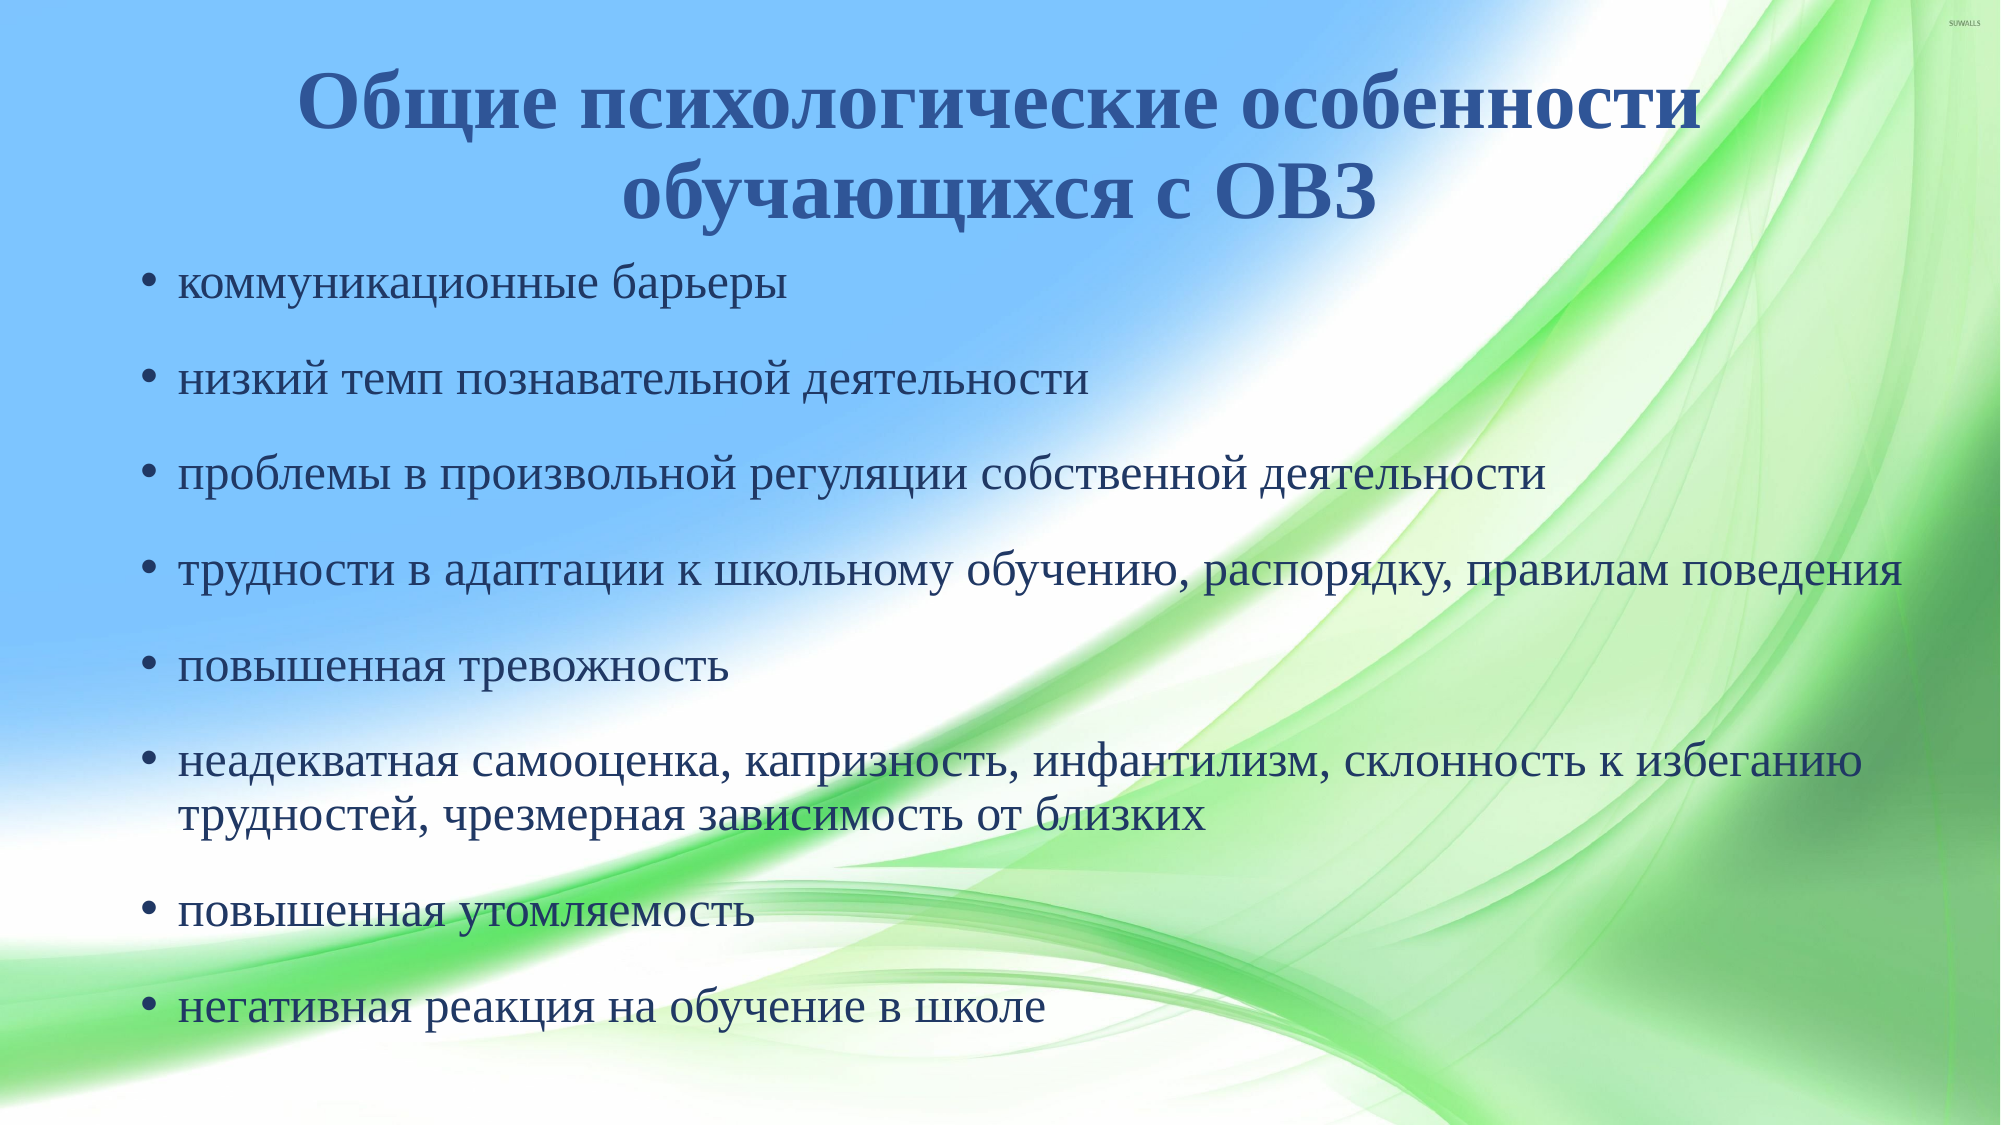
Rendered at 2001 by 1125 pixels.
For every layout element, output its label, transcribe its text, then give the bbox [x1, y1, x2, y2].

title Общие психологические особенности обучающихся с ОВЗ [137, 94, 1863, 199]
list коммуникационные барьеры низкий темп познавательной деятельности проблемы в произвольной регуляции собственной деятельности трудности в адаптации к школьному обучению, распорядку, правилам поведения повышенная тревожность неадекватная самооценка, капризность, инфантилизм, склонность к избеганию трудностей, чрезмерная зависимость от близких повышенная утомляемость негативная реакция на обучение в школе [125, 247, 1939, 743]
picture [0, 0, 2001, 1125]
